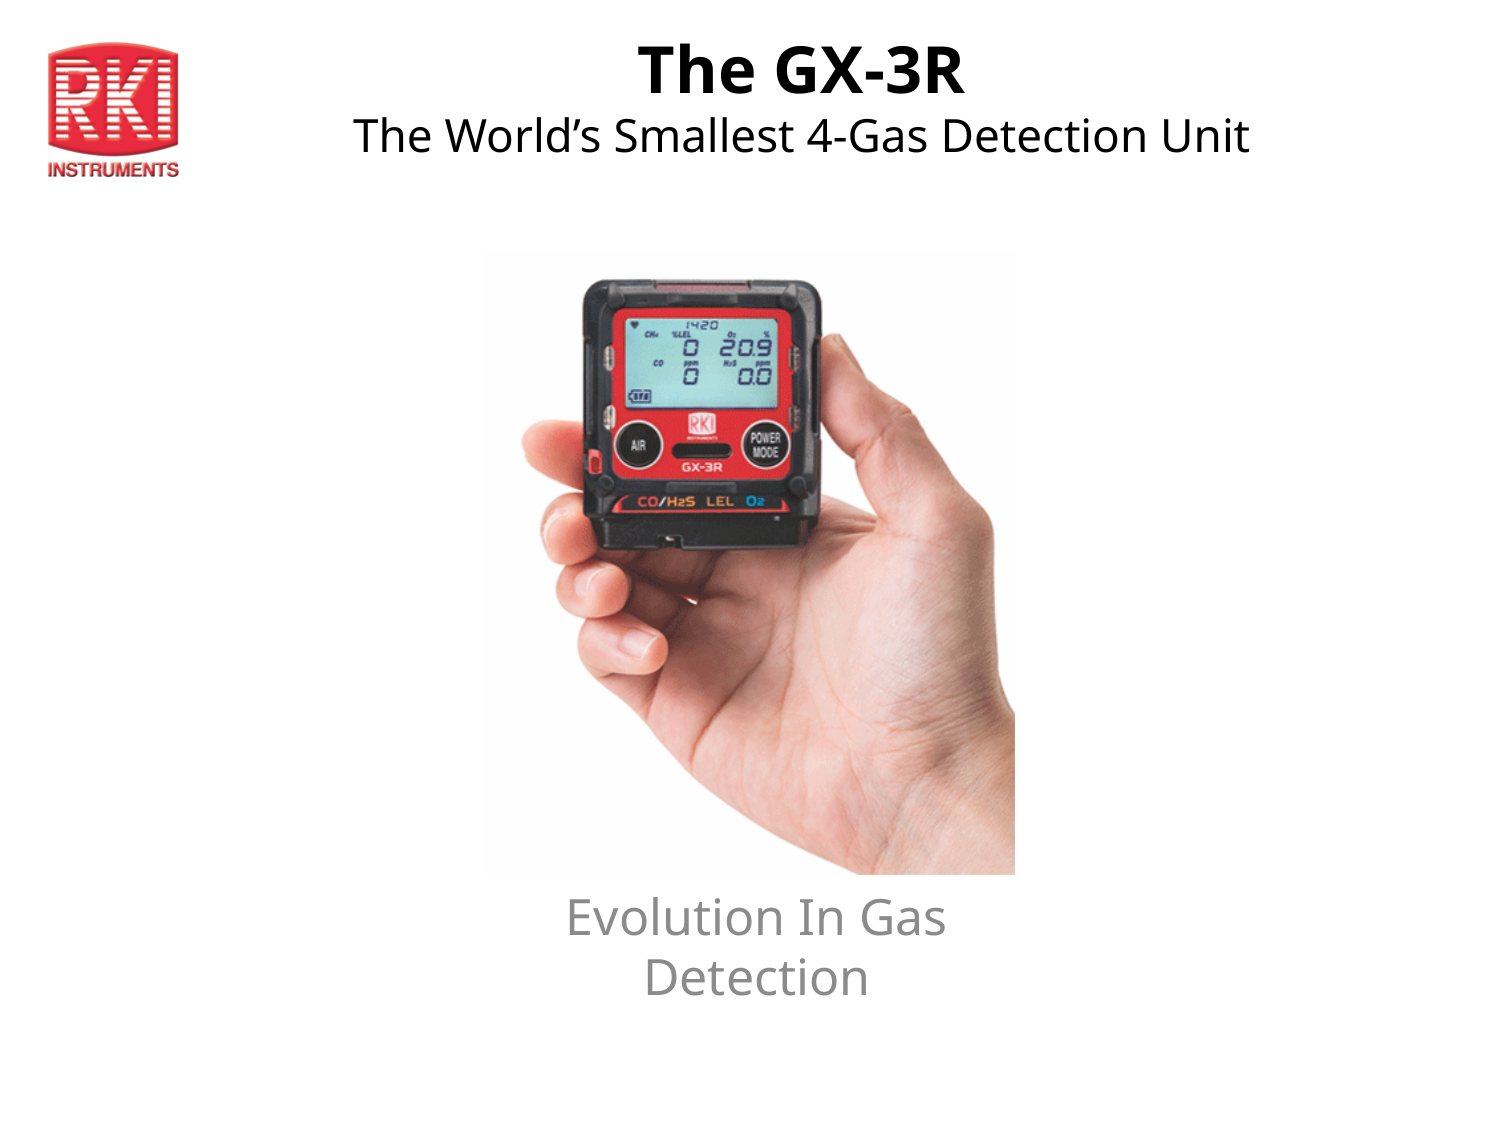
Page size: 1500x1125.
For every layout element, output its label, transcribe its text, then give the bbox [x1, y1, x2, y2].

subtitle Evolution In Gas Detection [461, 877, 1053, 963]
picture [484, 250, 1016, 875]
picture [37, 37, 188, 184]
title The GX-3R The World’s Smallest 4-Gas Detection Unit [199, 19, 1405, 170]
